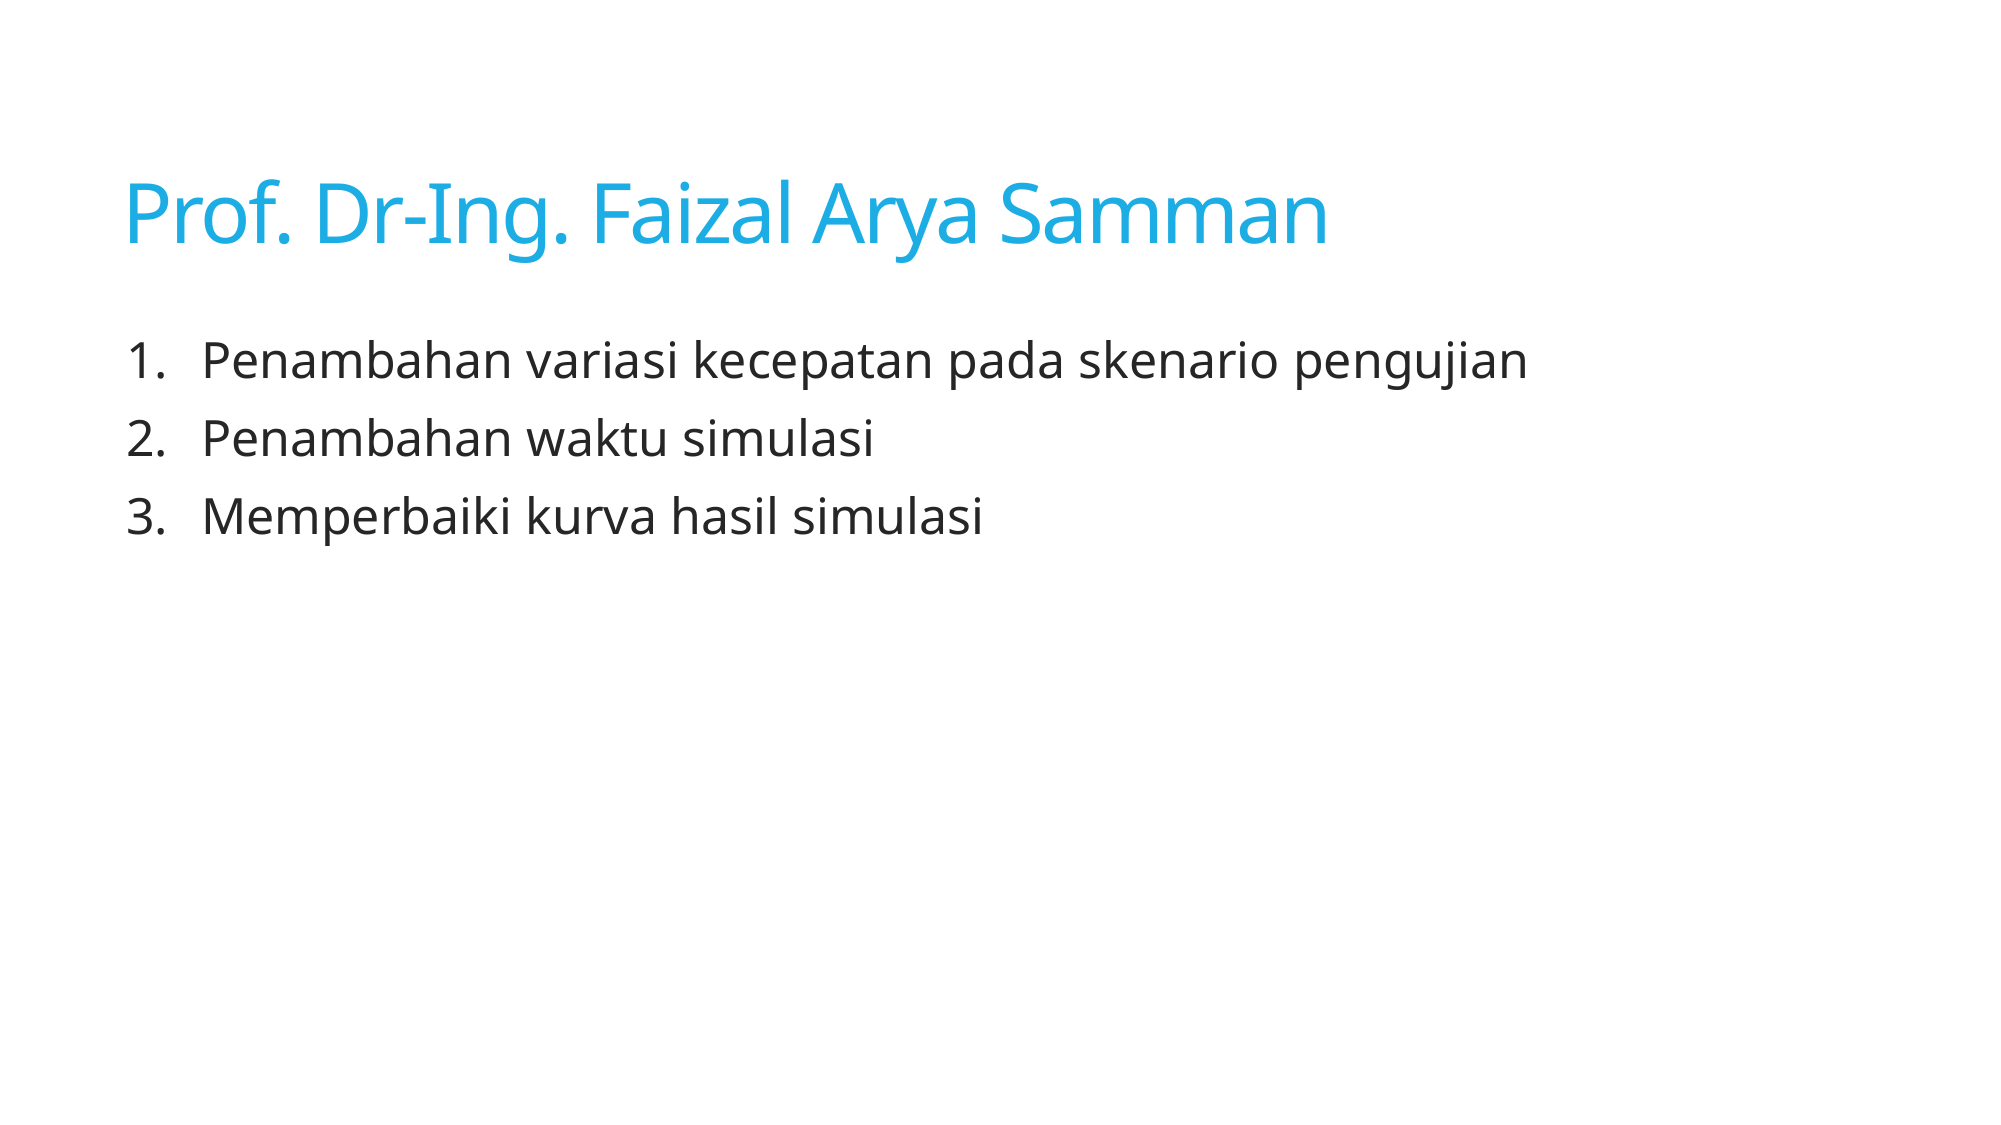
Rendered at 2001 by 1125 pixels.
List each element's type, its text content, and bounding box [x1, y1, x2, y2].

title Prof. Dr-Ing. Faizal Arya Samman [107, 81, 1875, 354]
list Penambahan variasi kecepatan pada skenario pengujian Penambahan waktu simulasi Memperbaiki kurva hasil simulasi [111, 329, 1876, 948]
